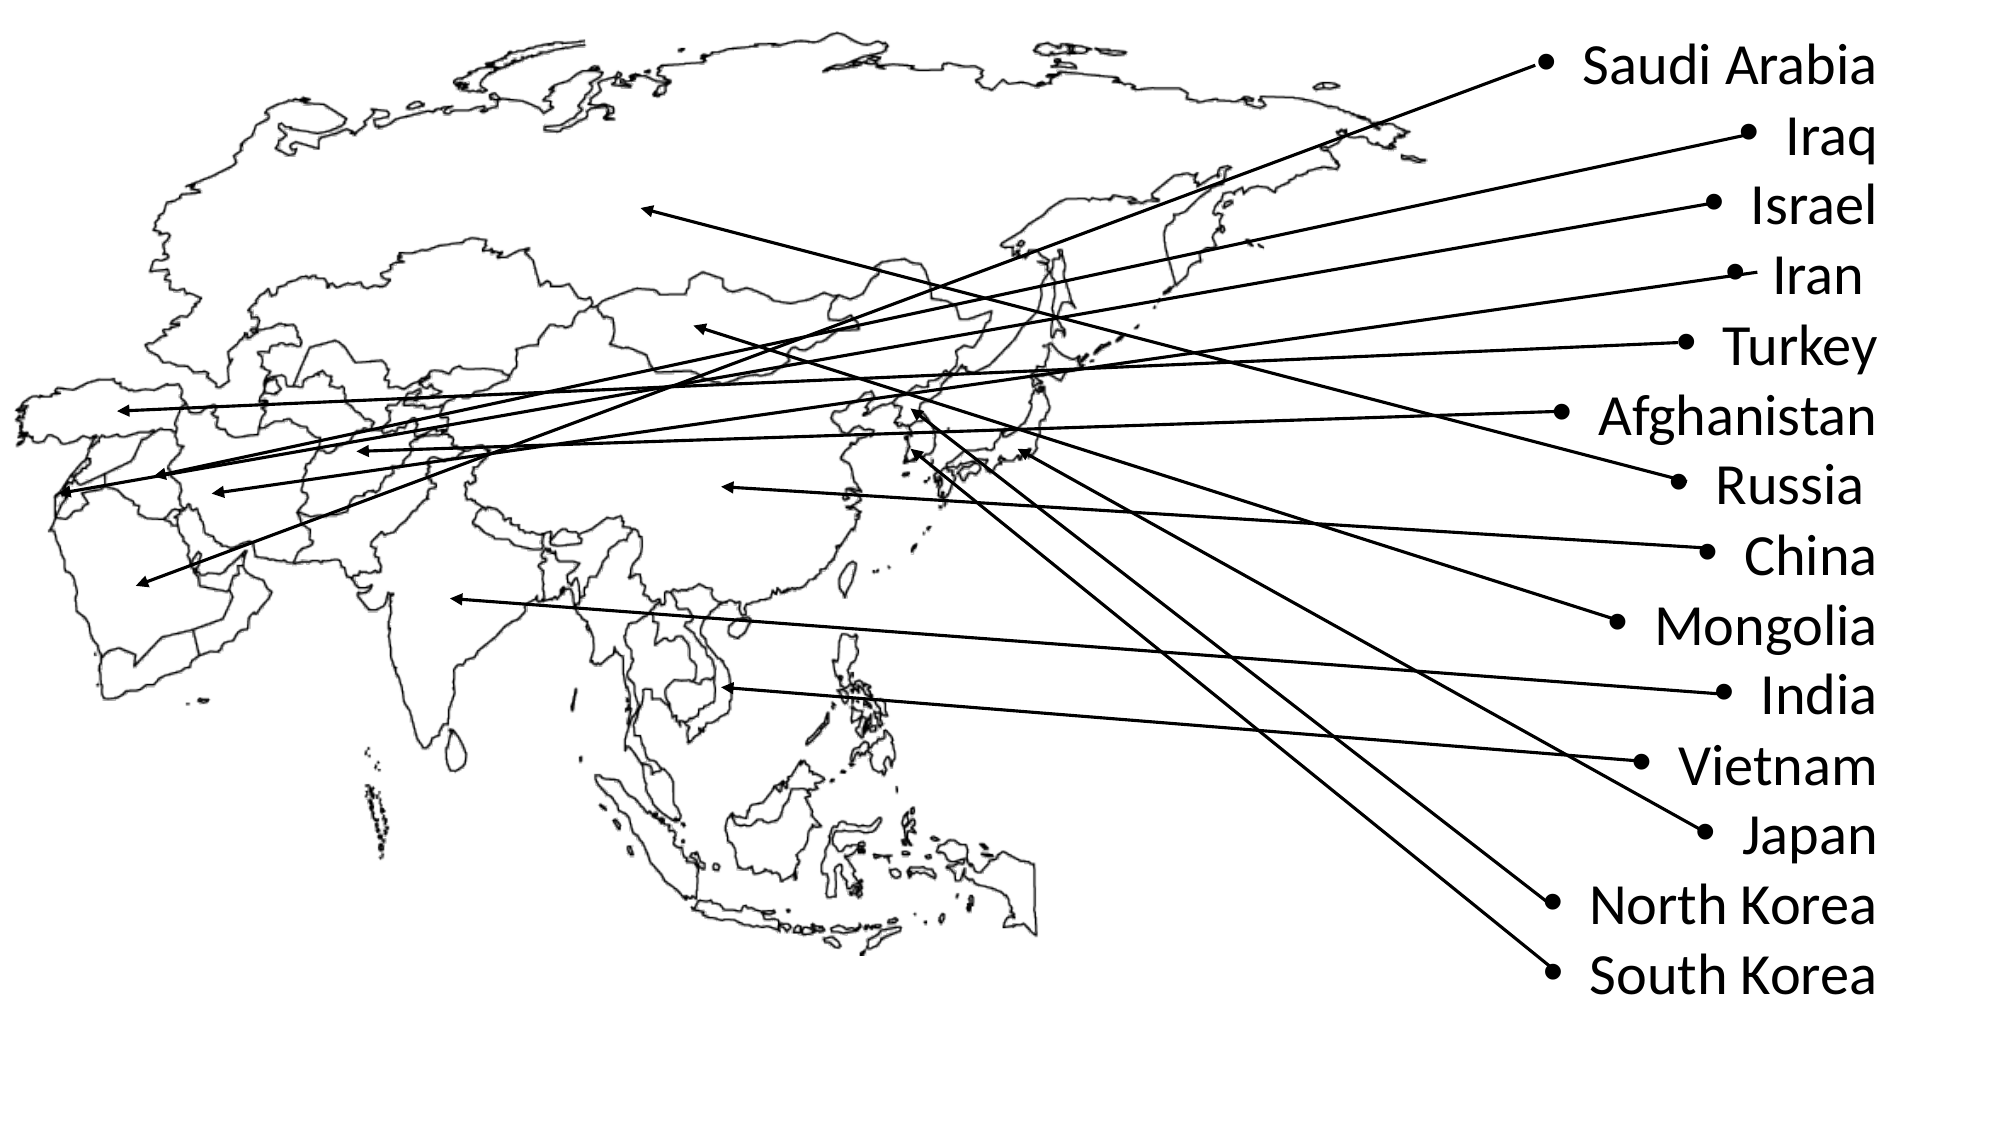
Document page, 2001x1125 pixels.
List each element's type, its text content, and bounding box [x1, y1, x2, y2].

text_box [449, 598, 910, 695]
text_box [211, 412, 693, 494]
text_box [1553, 448, 1699, 829]
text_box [693, 325, 1613, 598]
picture [14, 31, 1428, 956]
text_box Saudi Arabia Iraq Israel Iran Turkey Afghanistan Russia China Mongolia India Vietnam Japan North Korea South Korea [1283, 19, 1893, 1014]
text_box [211, 272, 640, 342]
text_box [1699, 486, 1706, 548]
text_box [135, 494, 693, 586]
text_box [135, 65, 1536, 202]
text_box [1688, 272, 1758, 494]
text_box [910, 448, 1553, 969]
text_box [721, 687, 910, 761]
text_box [640, 207, 1688, 482]
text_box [1699, 598, 1729, 695]
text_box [910, 408, 1553, 448]
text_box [117, 342, 640, 412]
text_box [356, 411, 640, 452]
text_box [58, 202, 1714, 494]
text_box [153, 134, 1751, 272]
